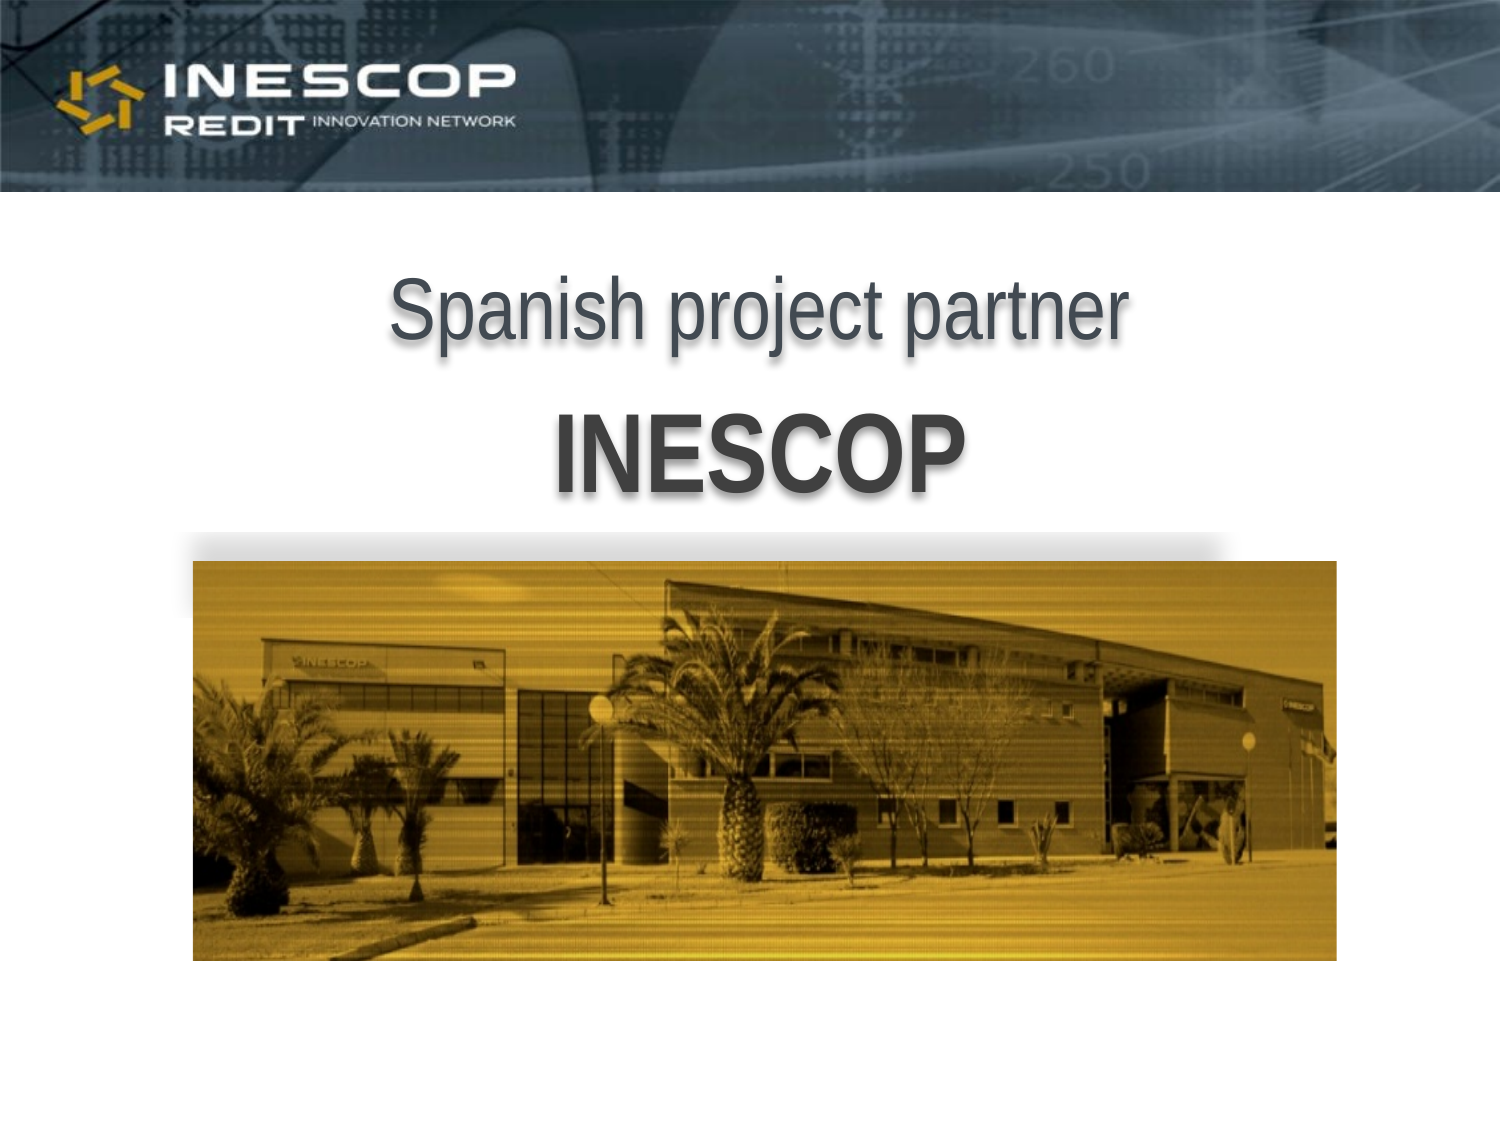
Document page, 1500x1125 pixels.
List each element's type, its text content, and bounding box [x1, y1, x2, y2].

list Spanish project partner INESCOP [122, 276, 1399, 523]
picture [192, 560, 1337, 961]
picture [0, 0, 1500, 192]
